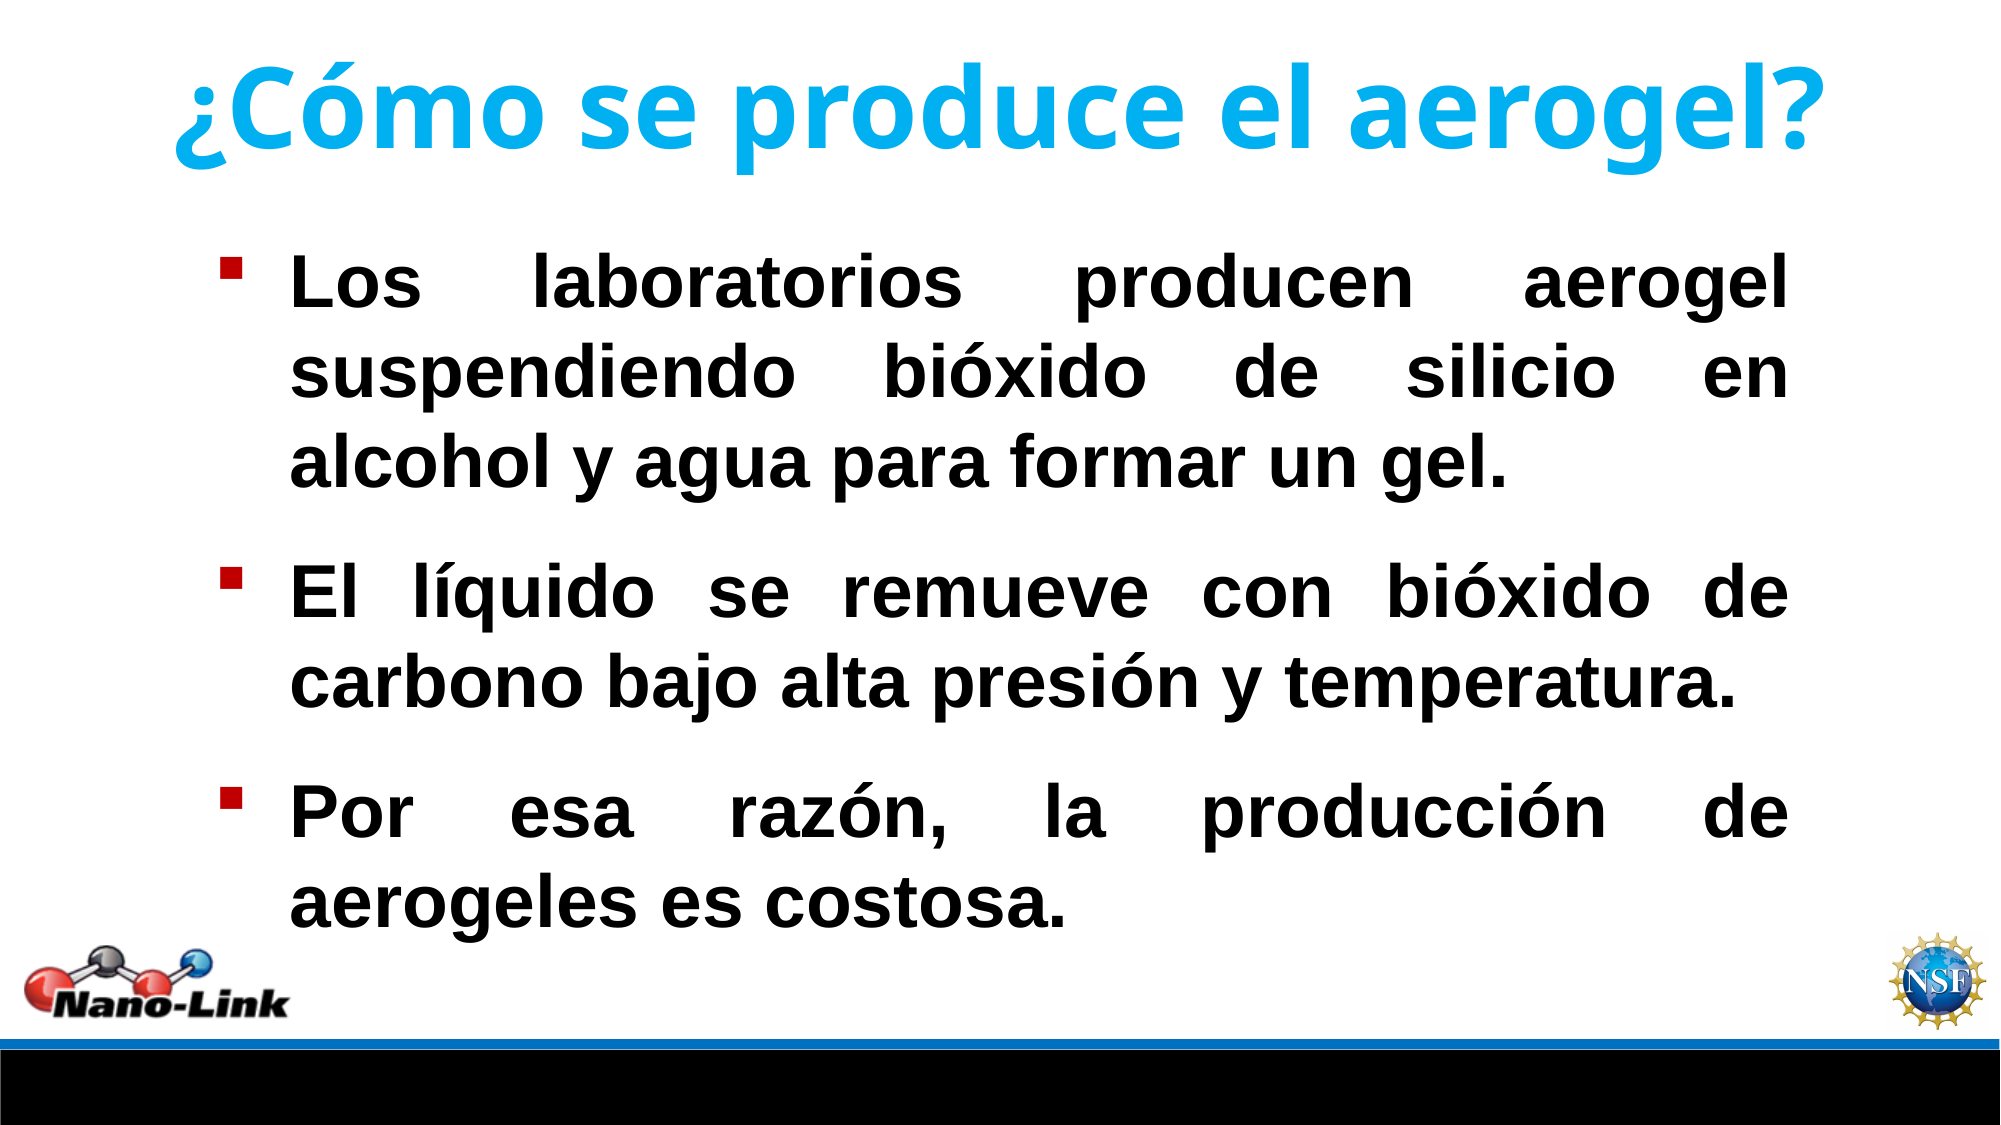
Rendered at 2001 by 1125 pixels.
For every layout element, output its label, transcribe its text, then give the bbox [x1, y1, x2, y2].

text_box Los laboratorios producen aerogel suspendiendo bióxido de silicio en alcohol y agua para formar un gel. El líquido se remueve con bióxido de carbono bajo alta presión y temperatura. Por esa razón, la producción de aerogeles es costosa. [200, 224, 1807, 950]
picture [1886, 931, 1988, 1032]
picture [16, 935, 305, 1032]
text_box ¿Cómo se produce el aerogel? [0, 0, 2000, 194]
